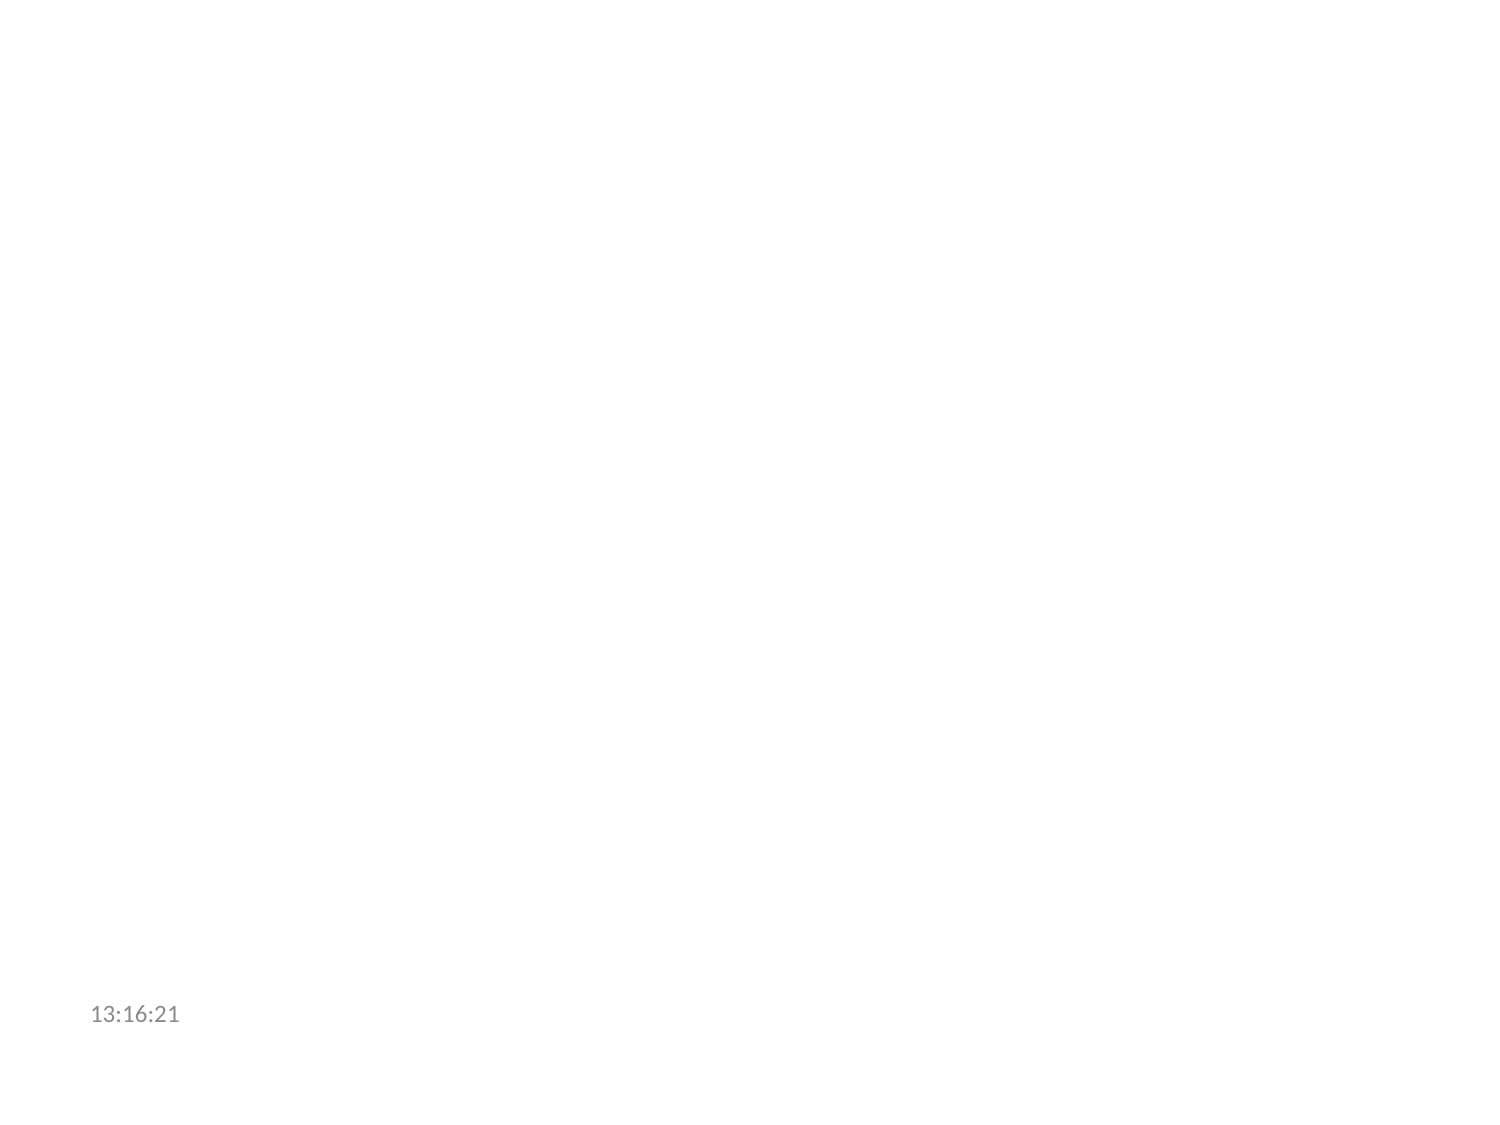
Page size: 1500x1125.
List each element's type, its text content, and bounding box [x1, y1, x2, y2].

text_box 15:35:09 [75, 982, 425, 1043]
